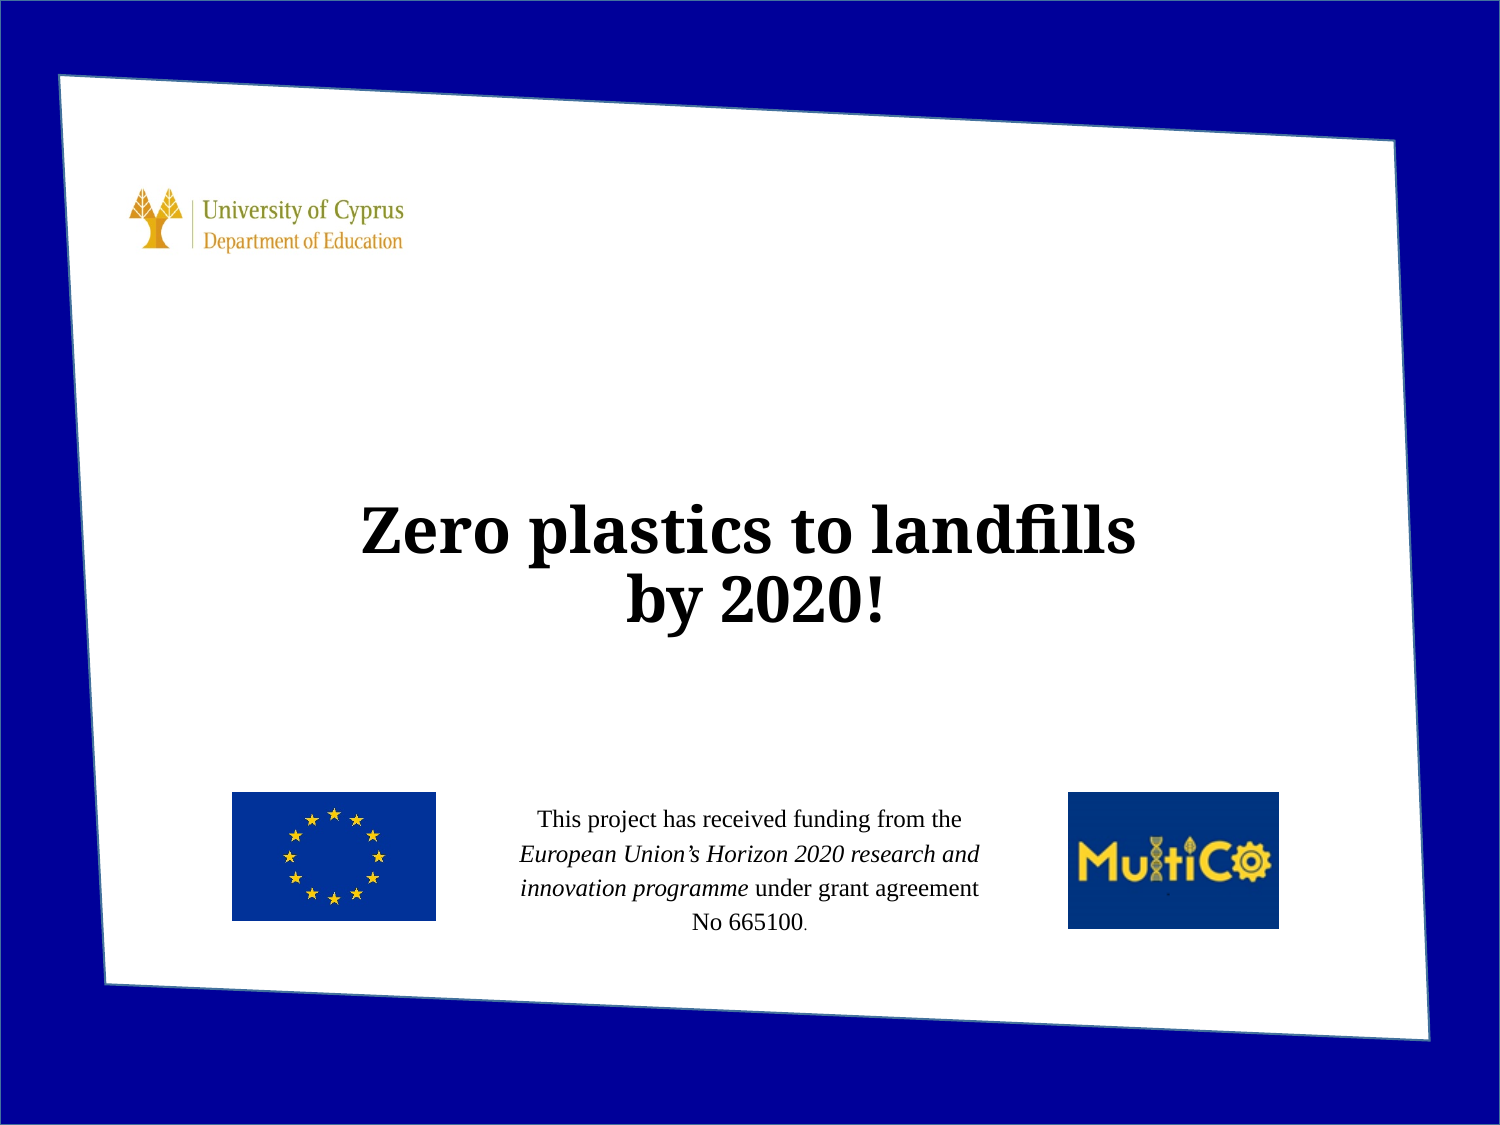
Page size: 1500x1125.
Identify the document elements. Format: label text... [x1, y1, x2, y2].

text_box [0, 0, 1500, 1125]
picture [115, 173, 421, 278]
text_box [232, 792, 1279, 929]
title Zero plastics to landfills by 2020! [194, 349, 1320, 644]
